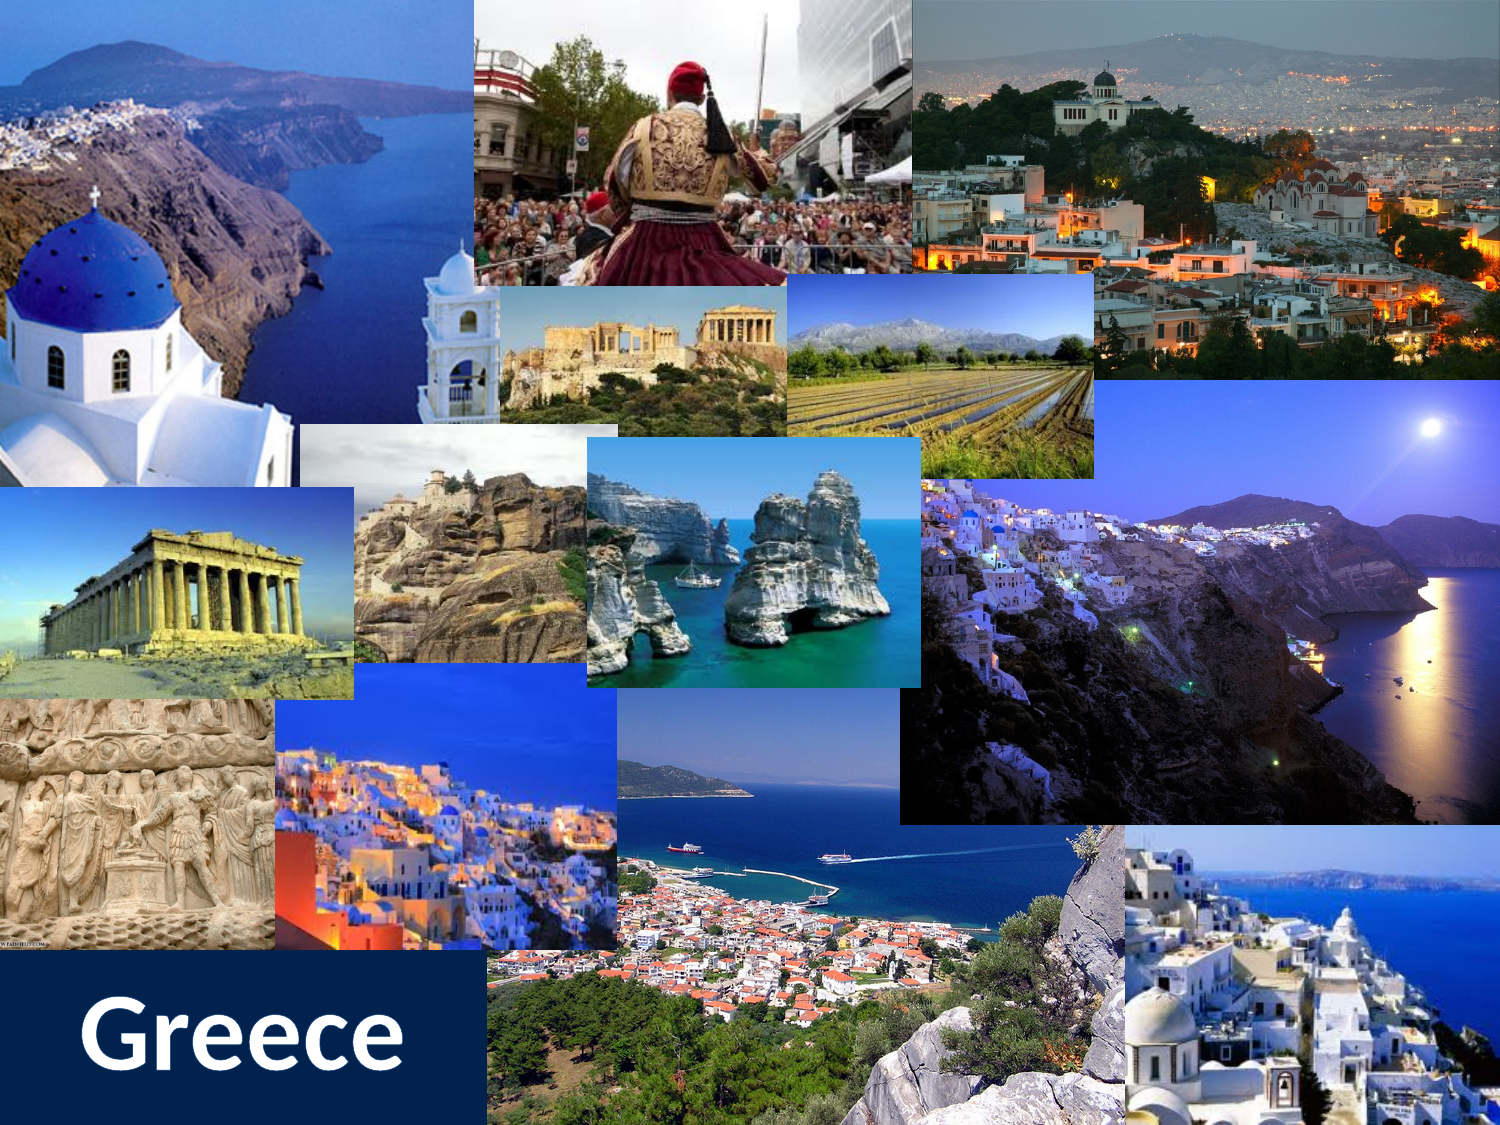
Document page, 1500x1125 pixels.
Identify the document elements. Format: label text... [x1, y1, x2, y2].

picture [0, 0, 1500, 1125]
text_box Greece [63, 958, 422, 1100]
